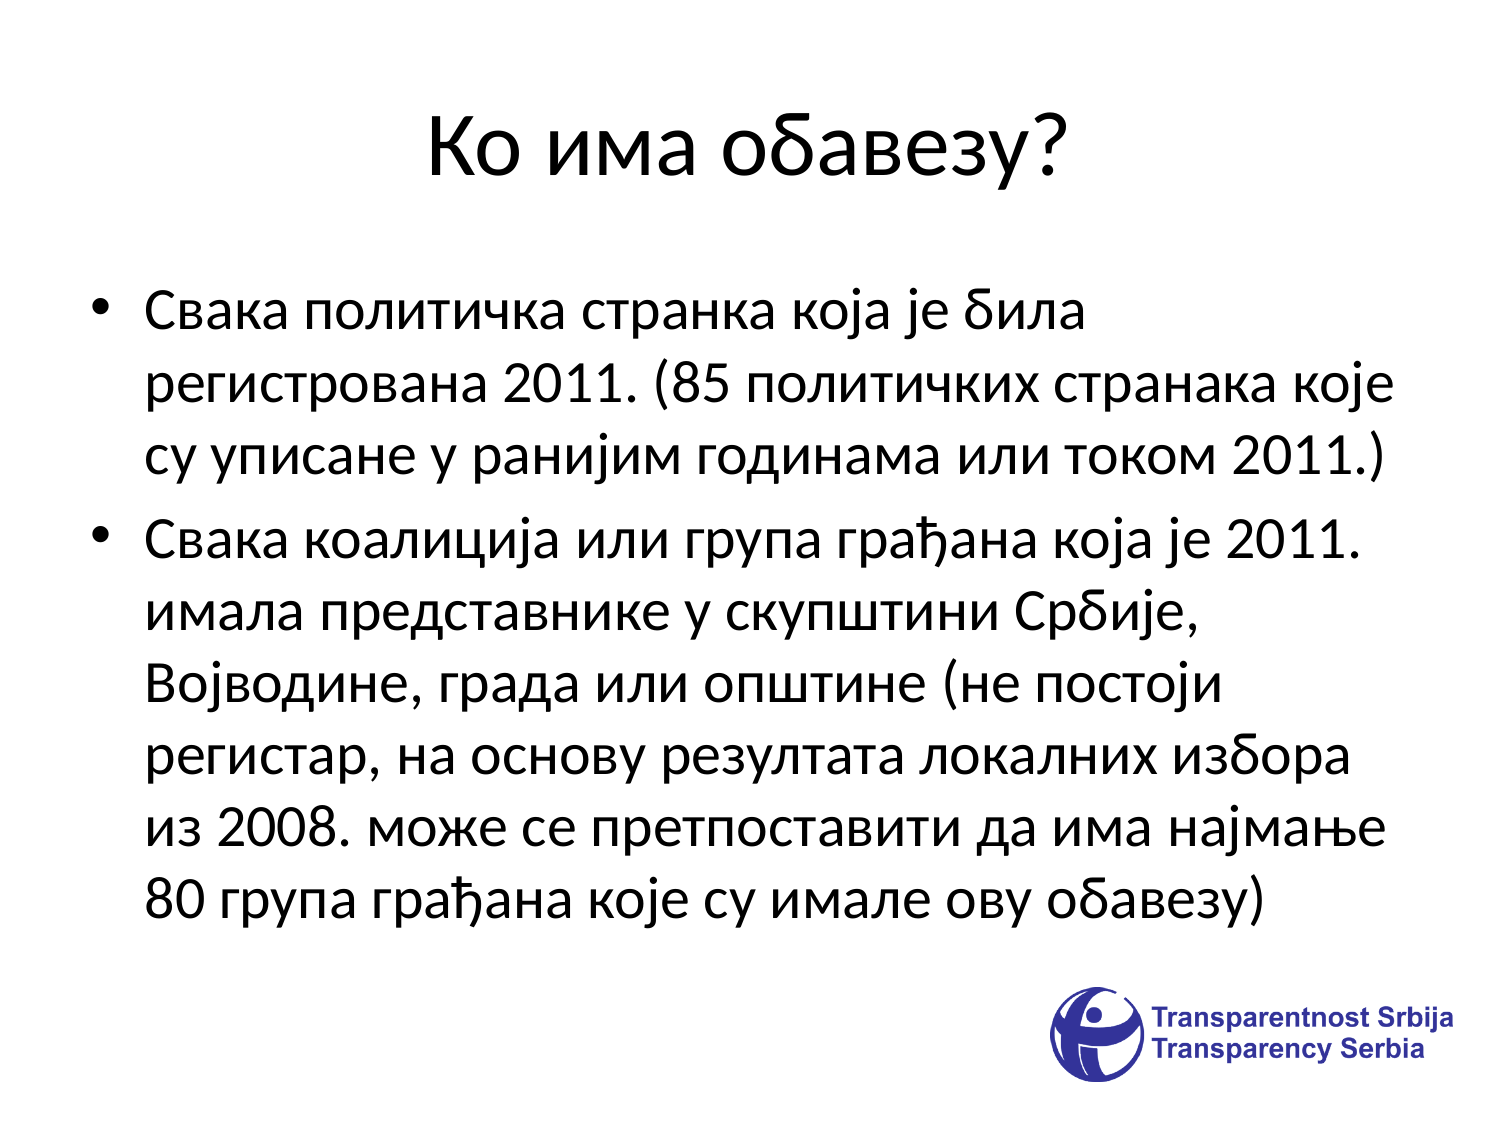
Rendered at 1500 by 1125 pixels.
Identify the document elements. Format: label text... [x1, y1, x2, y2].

picture [1050, 987, 1453, 1082]
list Свака политичка странка која је била регистрована 2011. (85 политичких странака које су уписане у ранијим годинама или током 2011.) Свака коалиција или група грађана која је 2011. имала представнике у скупштини Србије, Војводине, града или општине (не постоји регистар, на основу резултата локалних избора из 2008. може се претпоставити да има најмање 80 група грађана које су имале ову обавезу) [75, 262, 1425, 1005]
title Ко има обавезу? [75, 45, 1425, 233]
